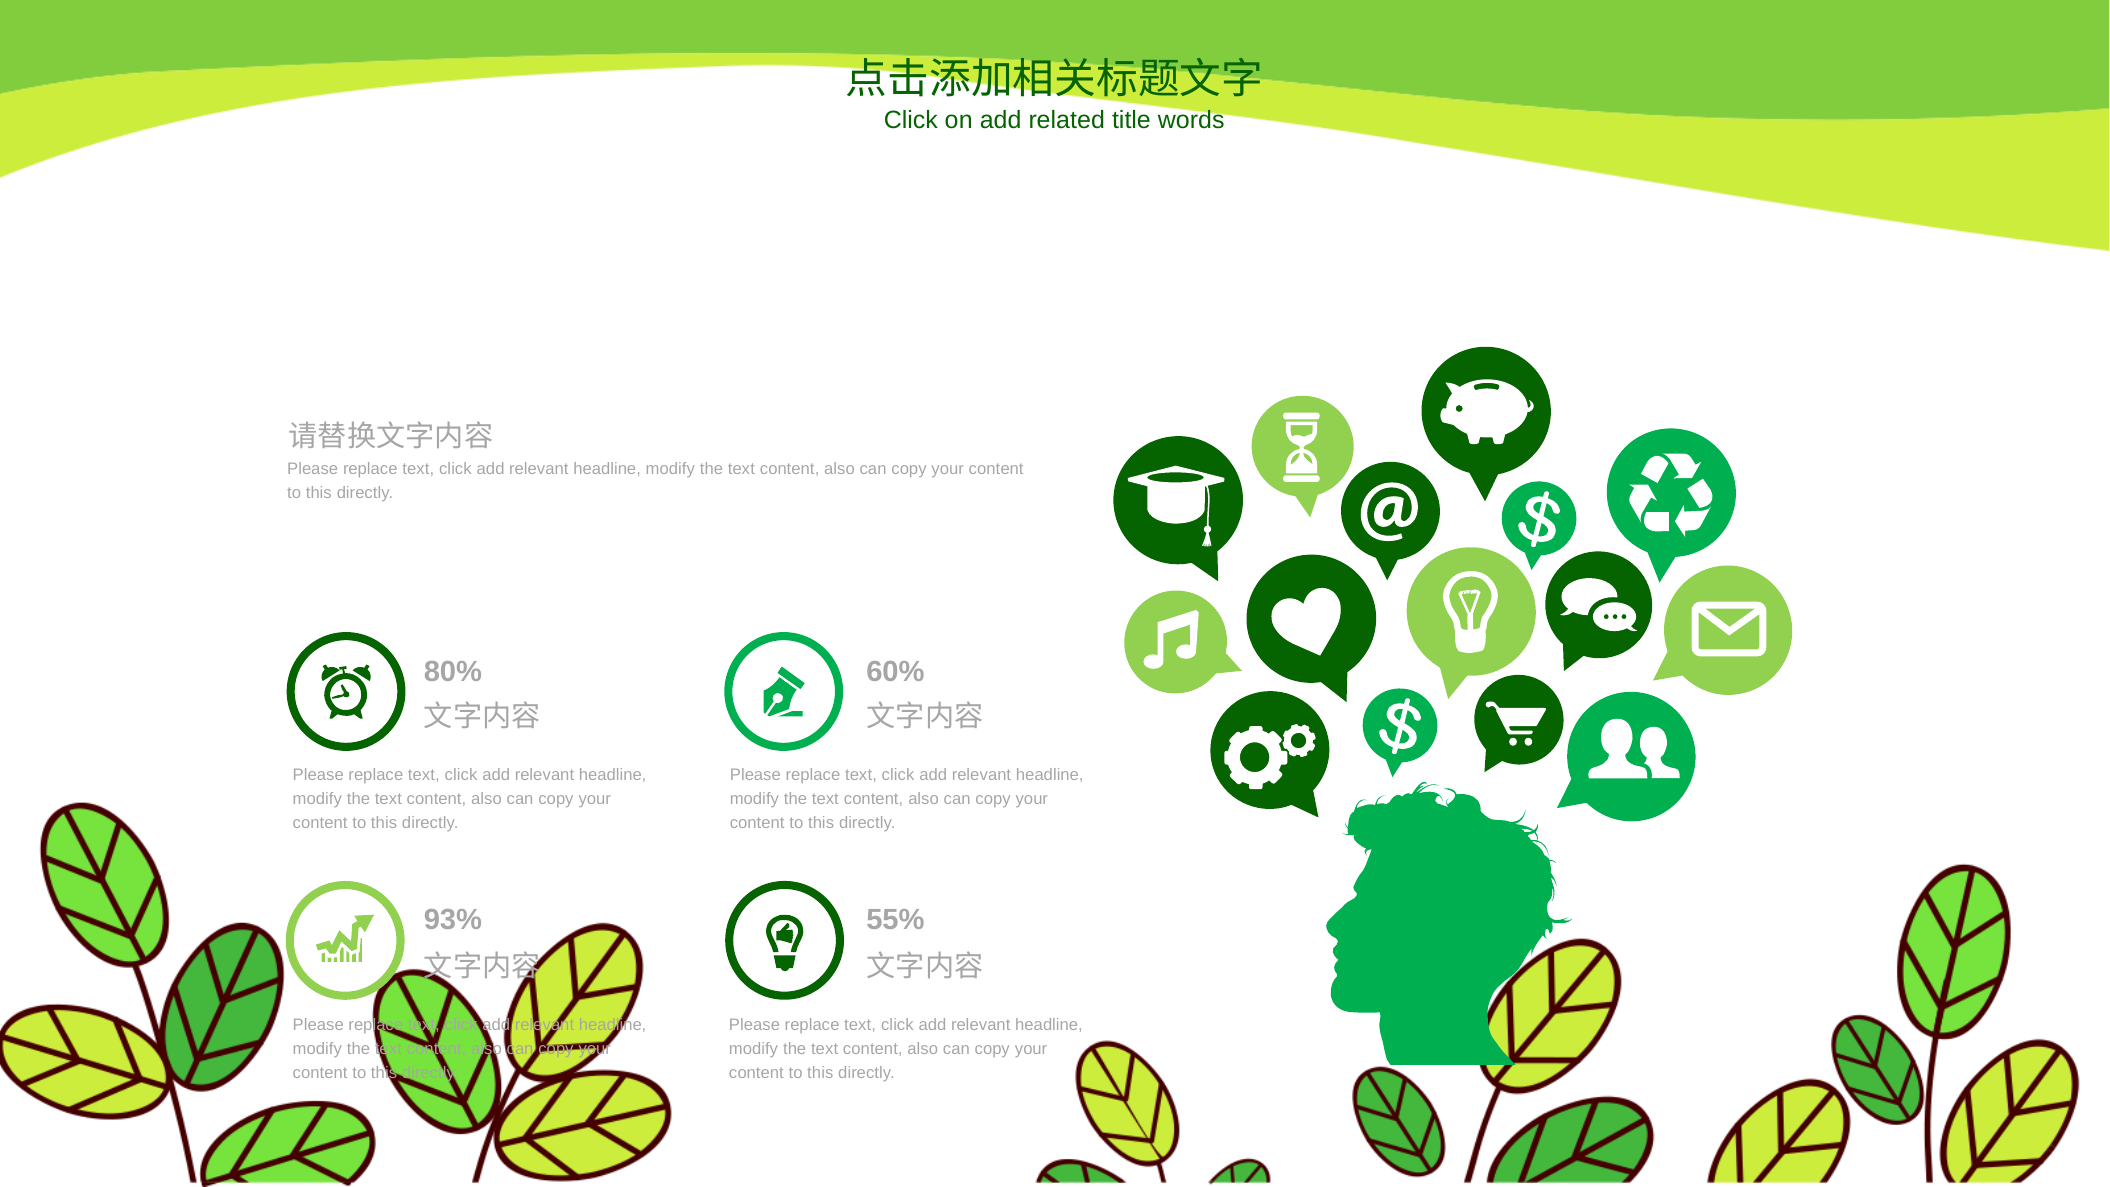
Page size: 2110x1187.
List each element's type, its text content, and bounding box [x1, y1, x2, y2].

text_box [773, 955, 796, 972]
text_box [315, 914, 375, 954]
text_box Click on add related title words [864, 95, 1246, 158]
text_box 点击添加相关标题文字 [803, 44, 1307, 107]
text_box 文字内容 [409, 932, 556, 990]
text_box Please replace text, click add relevant headline, modify the text content, also can copy your content to this directly. [715, 752, 1108, 840]
text_box [724, 879, 846, 1001]
text_box [358, 938, 362, 962]
text_box 请替换文字内容 [274, 402, 509, 446]
text_box 93% [408, 886, 498, 943]
text_box [723, 631, 845, 752]
text_box [352, 664, 371, 682]
text_box Please replace text, click add relevant headline, modify the text content, also can copy your content to this directly. [278, 1002, 672, 1090]
text_box Please replace text, click add relevant headline, modify the text content, also can copy your content to this directly. [714, 1002, 1108, 1090]
text_box [339, 946, 344, 962]
text_box 80% [408, 638, 498, 696]
text_box [766, 914, 804, 953]
text_box Please replace text, click add relevant headline, modify the text content, also can copy your content to this directly. [278, 752, 672, 840]
text_box [763, 666, 805, 717]
text_box [285, 631, 407, 752]
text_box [1108, 338, 1800, 1065]
text_box 60% [851, 638, 940, 696]
text_box 文字内容 [409, 682, 556, 740]
text_box [284, 879, 406, 1001]
text_box Please replace text, click add relevant headline, modify the text content, also can copy your content to this directly. [272, 446, 1051, 509]
text_box [321, 664, 367, 719]
picture [0, 0, 2110, 1187]
text_box 55% [851, 886, 940, 943]
text_box [346, 950, 350, 962]
text_box [321, 952, 325, 962]
text_box 文字内容 [851, 682, 999, 740]
text_box 文字内容 [851, 932, 999, 990]
